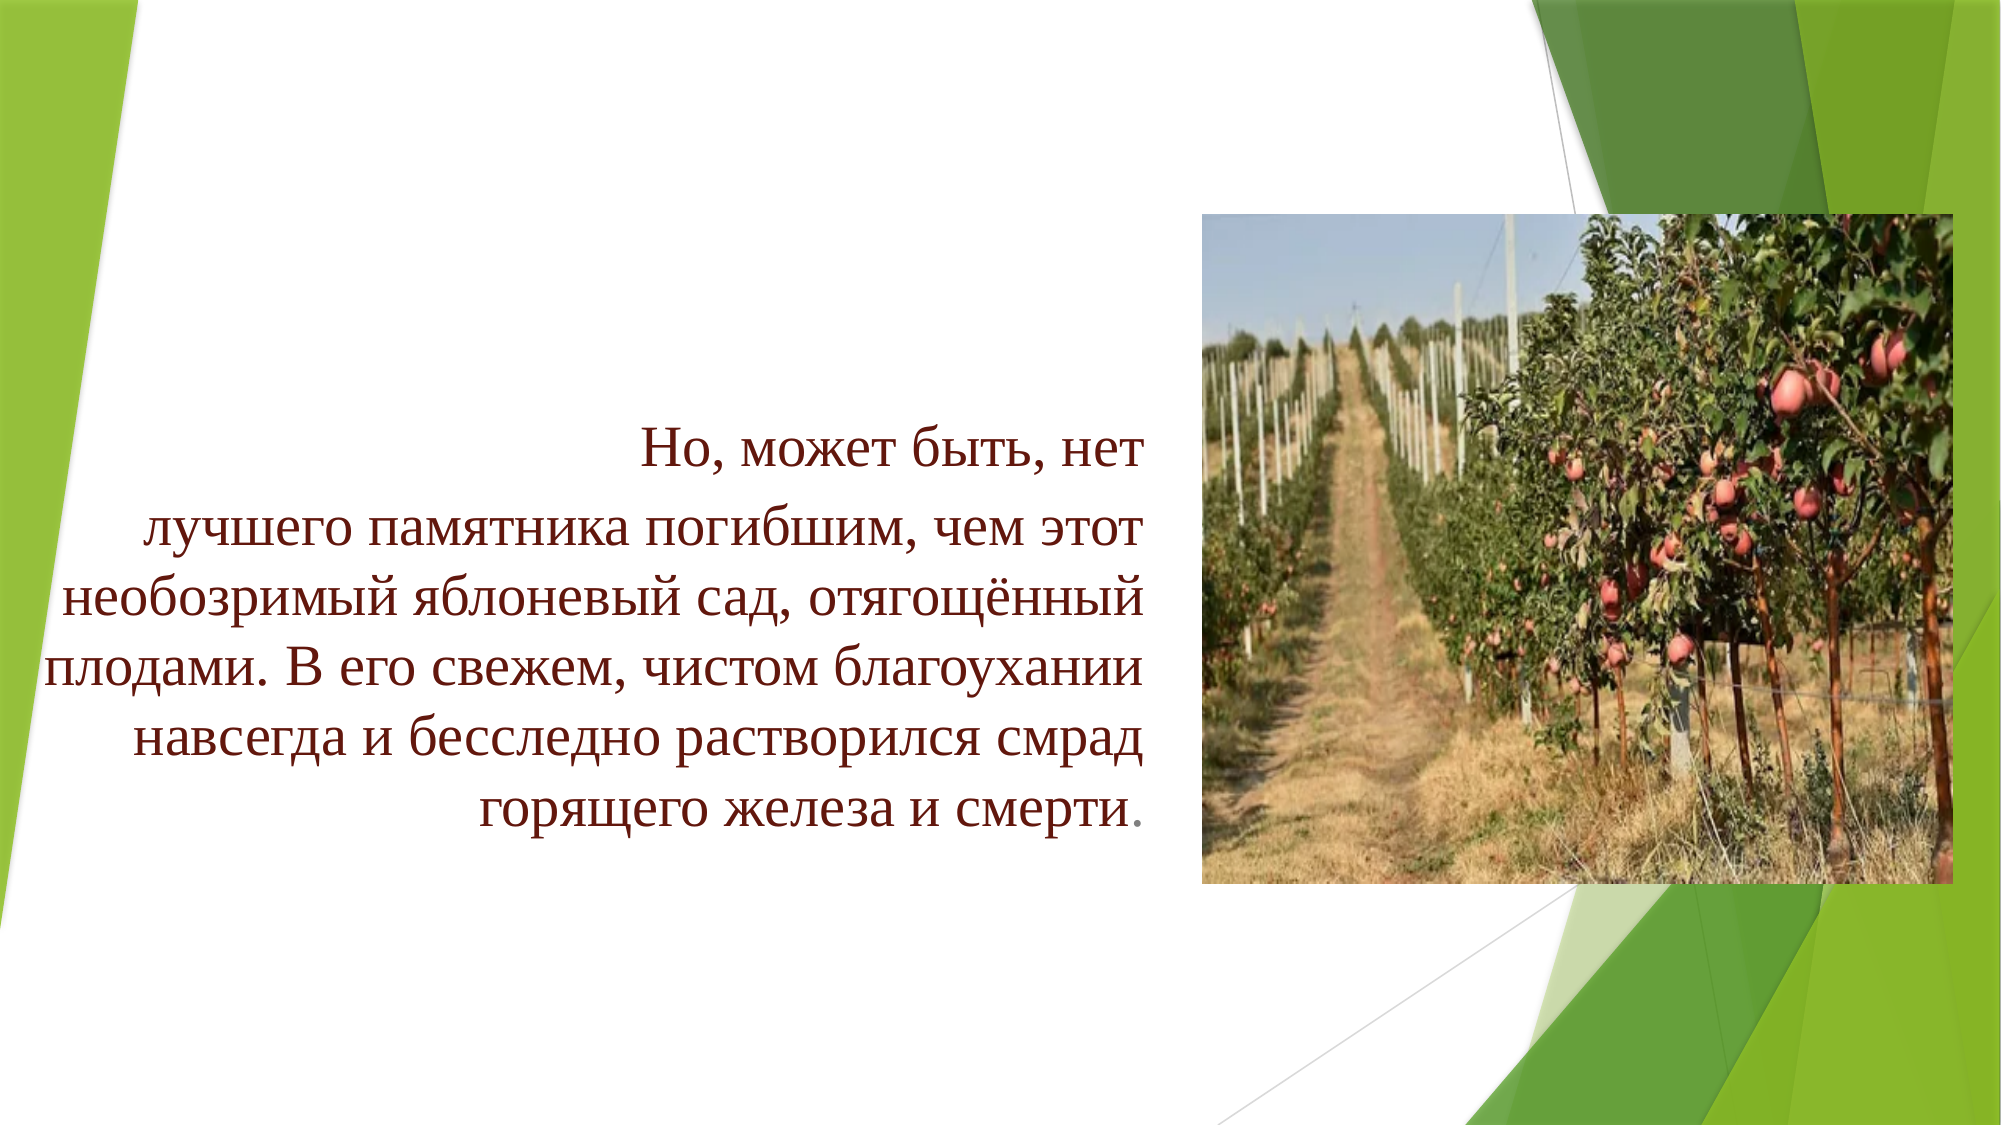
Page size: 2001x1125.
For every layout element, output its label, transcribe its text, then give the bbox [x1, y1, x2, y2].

picture [1201, 214, 1953, 884]
subtitle Но, может быть, нет лучшего памятника погибшим, чем этот необозримый яблоневый сад, отягощённый плодами. В его свежем, чистом благоухании навсегда и бесследно растворился смрад горящего железа и смерти. [0, 399, 1161, 992]
